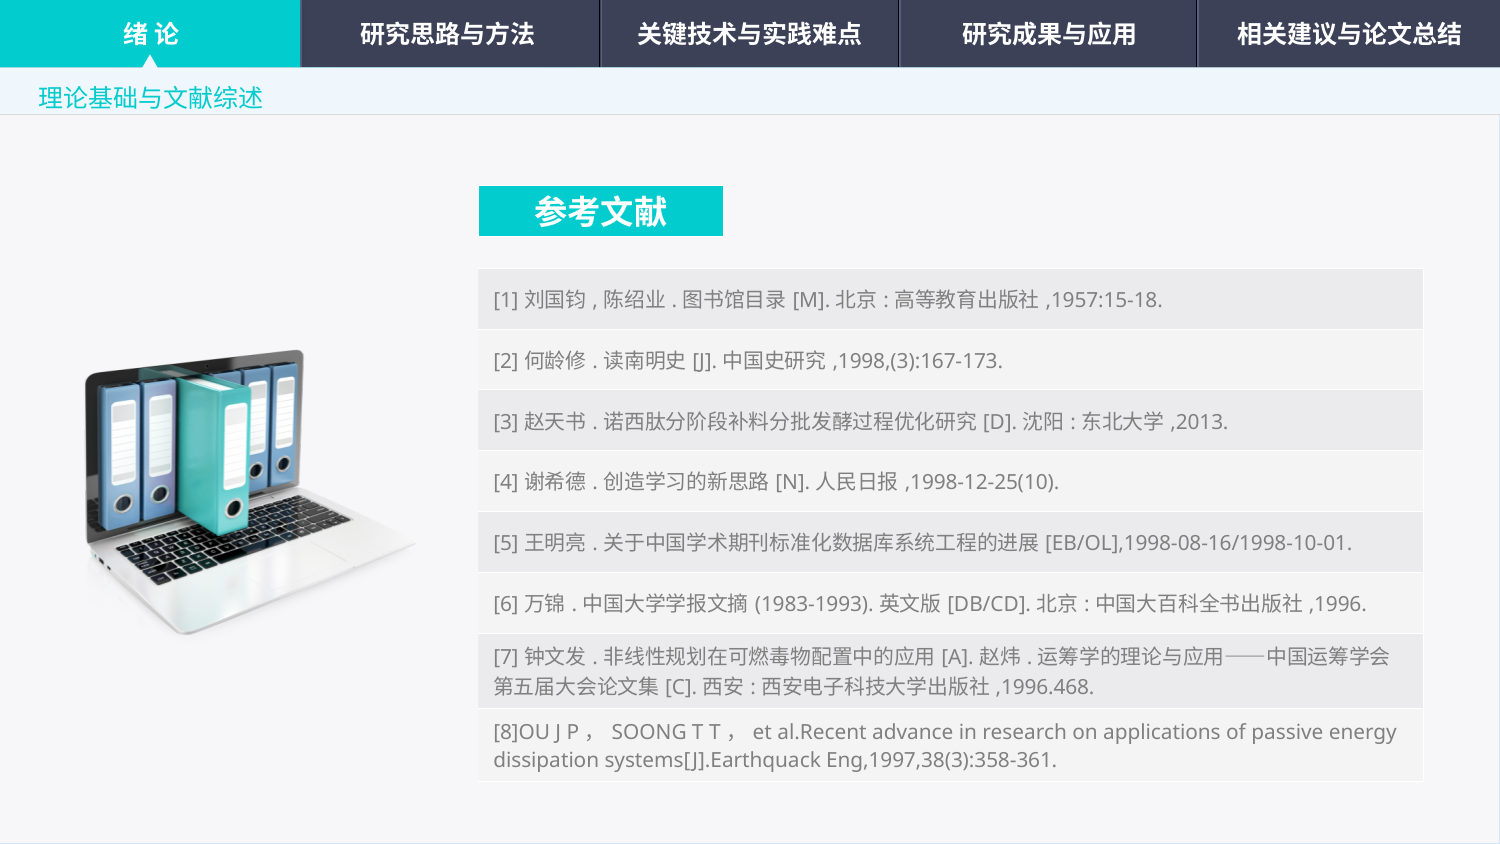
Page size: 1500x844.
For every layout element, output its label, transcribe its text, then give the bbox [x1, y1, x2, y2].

table_cell [6]万锦.中国大学学报文摘(1983-1993).英文版[DB/CD].北京:中国大百科全书出版社,1996. [478, 573, 1423, 633]
text_box 关键技术与实践难点 [599, 9, 899, 59]
table_header [1]刘国钧,陈绍业.图书馆目录[M].北京:高等教育出版社,1957:15-18. [478, 269, 1423, 329]
text_box 研究成果与应用 [899, 9, 1199, 59]
text_box 相关建议与论文总结 [1199, 9, 1500, 59]
table_cell [2]何龄修.读南明史[J].中国史研究,1998,(3):167-173. [478, 330, 1423, 389]
picture [17, 326, 437, 681]
table_cell [3]赵天书.诺西肽分阶段补料分批发酵过程优化研究[D].沈阳:东北大学,2013. [478, 390, 1423, 450]
table_cell [8]OU J P，SOONG T T，et al.Recent advance in research on applications of passive energy dissipation systems[J].Earthquack Eng,1997,38(3):358-361. [478, 709, 1423, 781]
text_box 理论基础与文献综述 [24, 59, 279, 120]
table_cell [4]谢希德.创造学习的新思路[N].人民日报,1998-12-25(10). [478, 451, 1423, 511]
table_cell [7]钟文发.非线性规划在可燃毒物配置中的应用[A].赵炜.运筹学的理论与应用——中国运筹学会第五届大会论文集[C].西安:西安电子科技大学出版社,1996.468. [478, 634, 1423, 708]
text_box 参考文献 [478, 185, 724, 237]
text_box 绪 论 [0, 9, 297, 59]
table_cell [5]王明亮.关于中国学术期刊标准化数据库系统工程的进展[EB/OL],1998-08-16/1998-10-01. [478, 512, 1423, 572]
text_box 研究思路与方法 [297, 9, 599, 59]
